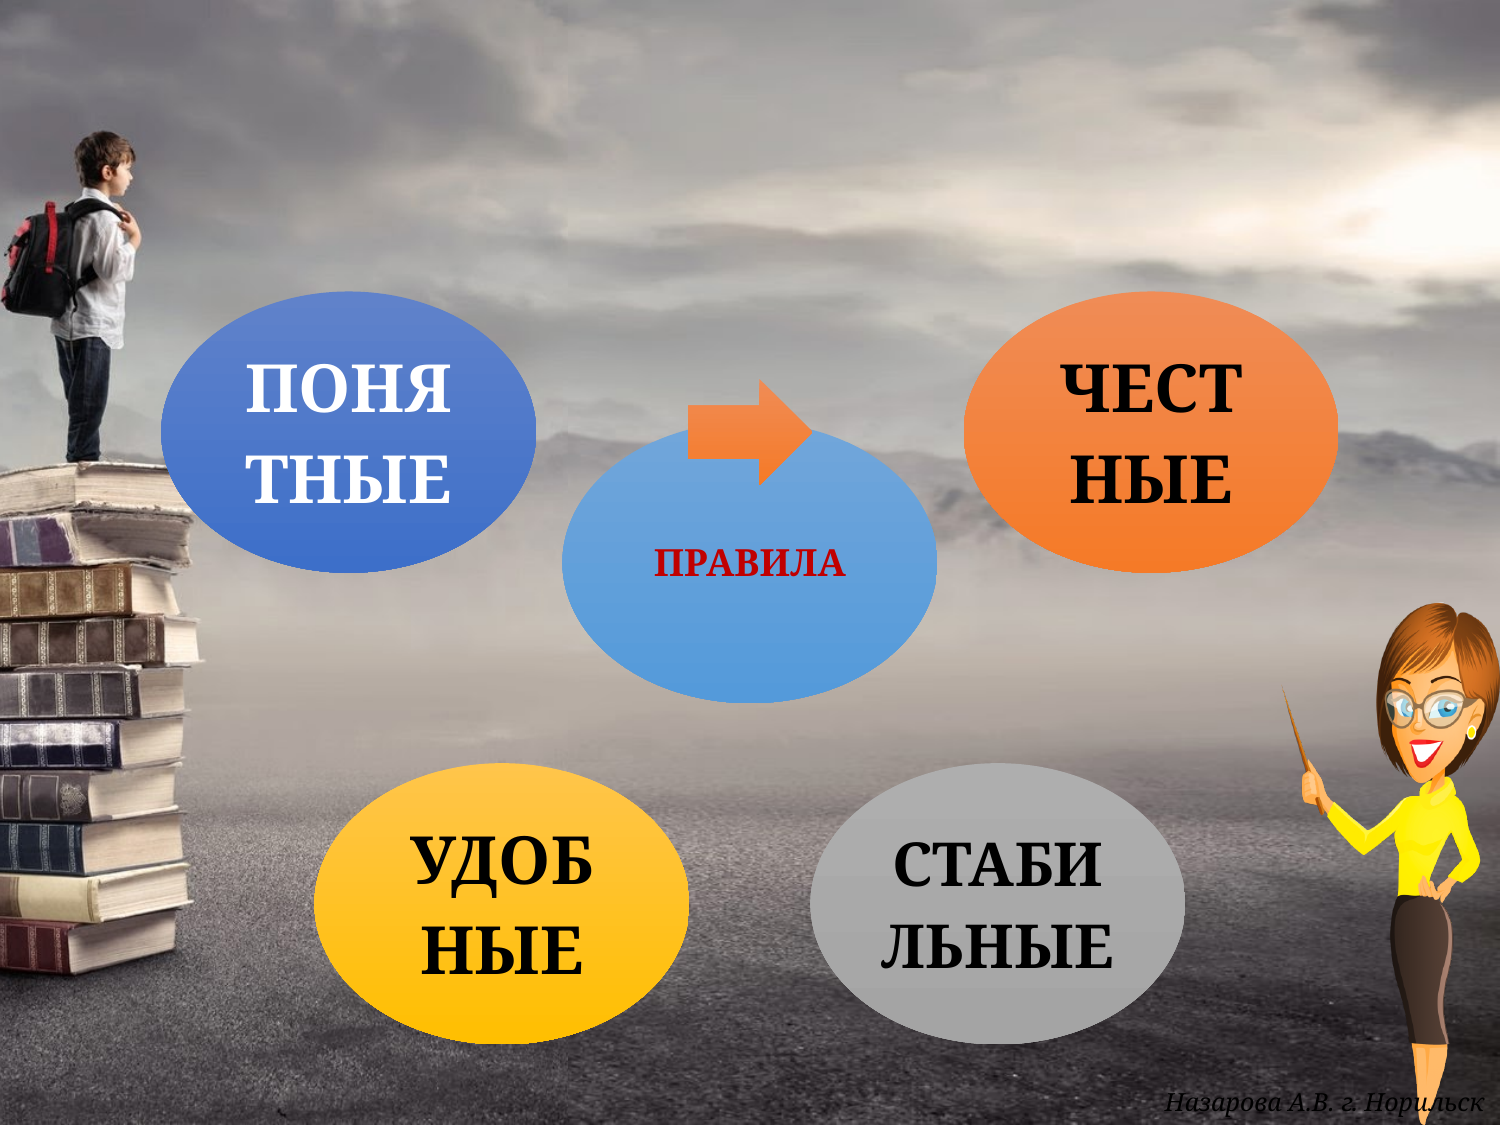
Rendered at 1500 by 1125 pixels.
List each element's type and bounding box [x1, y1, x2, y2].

picture [1281, 602, 1500, 1125]
text_box [0, 0, 1500, 1125]
